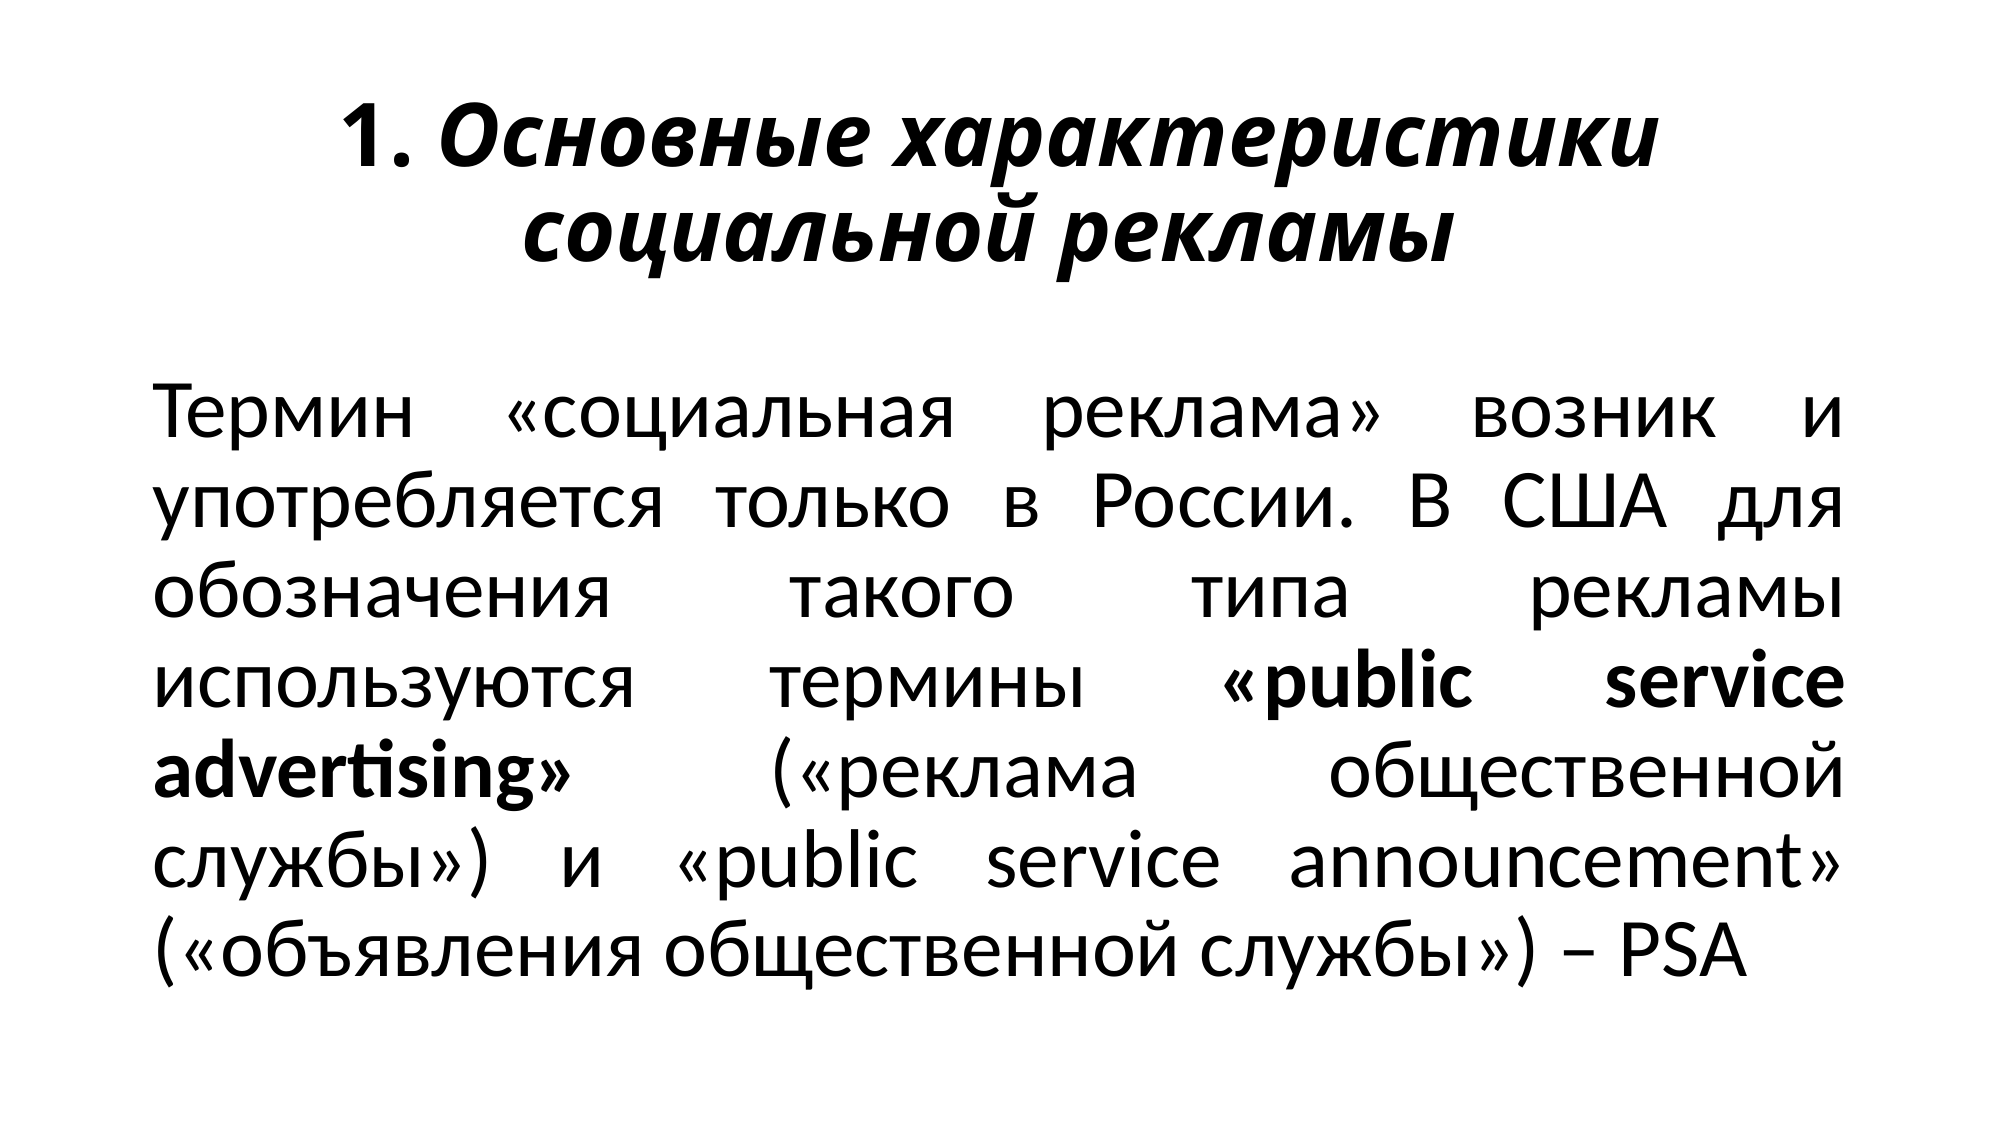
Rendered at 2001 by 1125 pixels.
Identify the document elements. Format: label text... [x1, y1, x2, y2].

title 1. Основные характеристики социальной рекламы [137, 82, 1863, 357]
list Термин «социальная реклама» возник и употребляется только в России. В США для обозначения такого типа рекламы используются термины «public service advertising» («реклама общественной службы») и «public service announcement» («объявления общественной службы») – PSA [137, 357, 1863, 1072]
